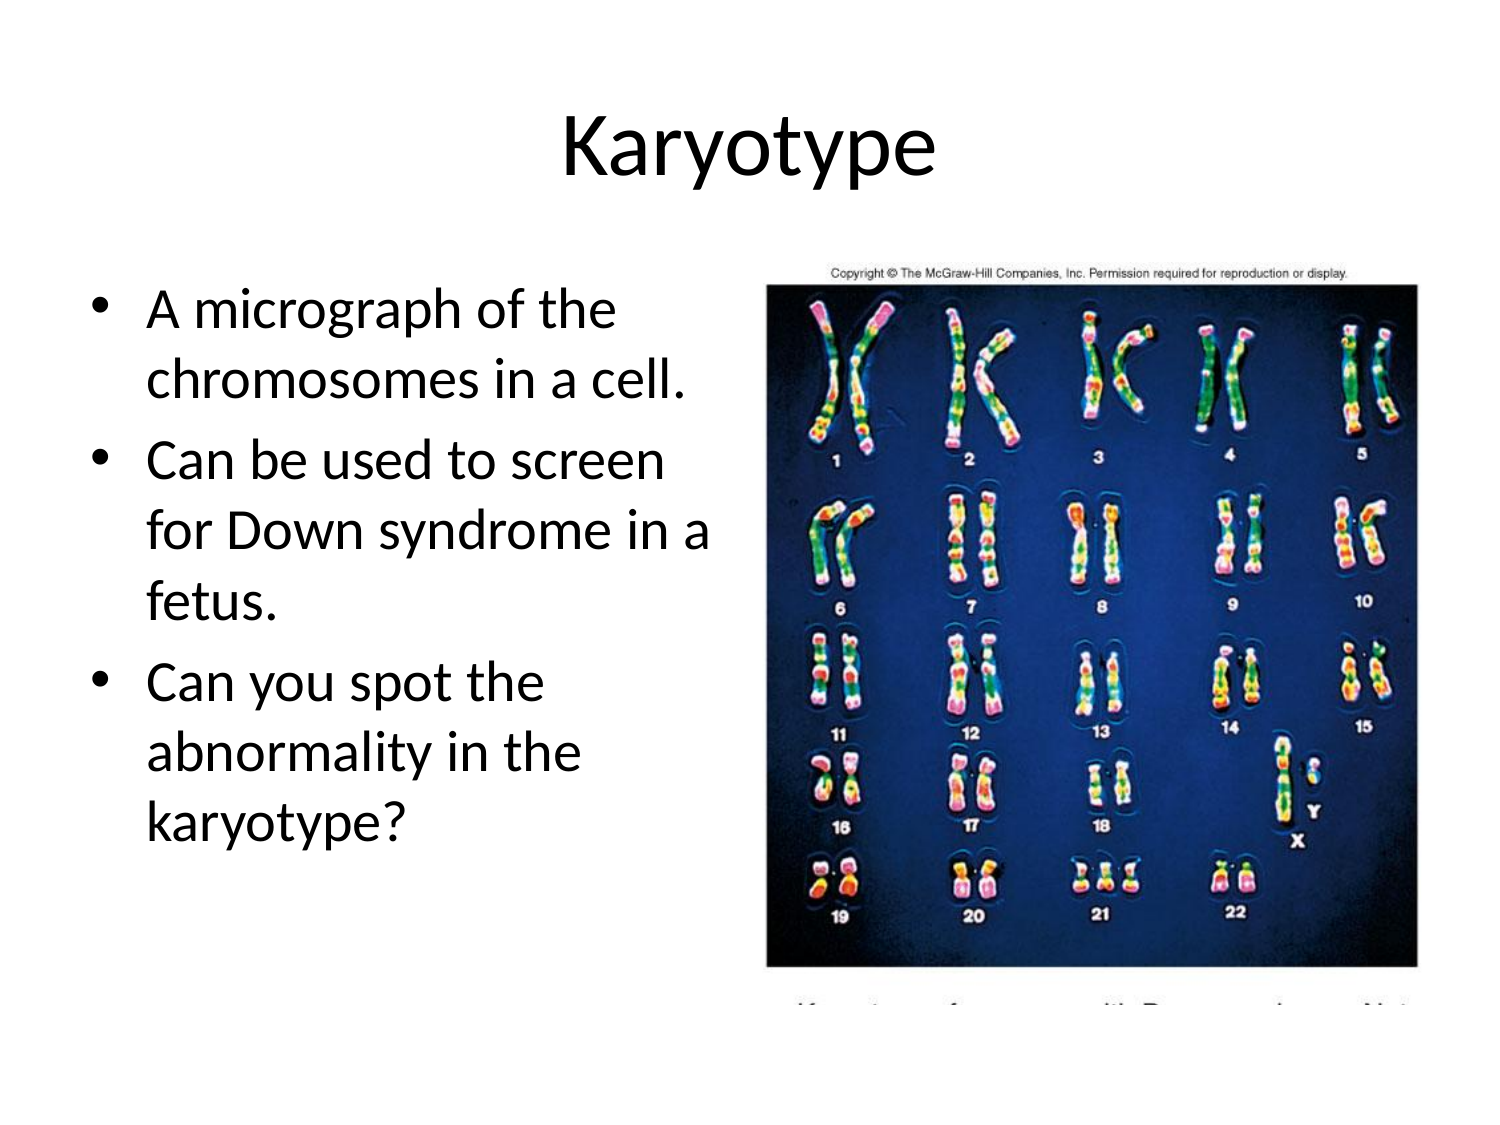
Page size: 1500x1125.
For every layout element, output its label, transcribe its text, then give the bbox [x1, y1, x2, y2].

list A micrograph of the chromosomes in a cell. Can be used to screen for Down syndrome in a fetus. Can you spot the abnormality in the karyotype? [75, 262, 738, 1005]
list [762, 262, 1426, 1006]
title Karyotype [75, 45, 1425, 233]
